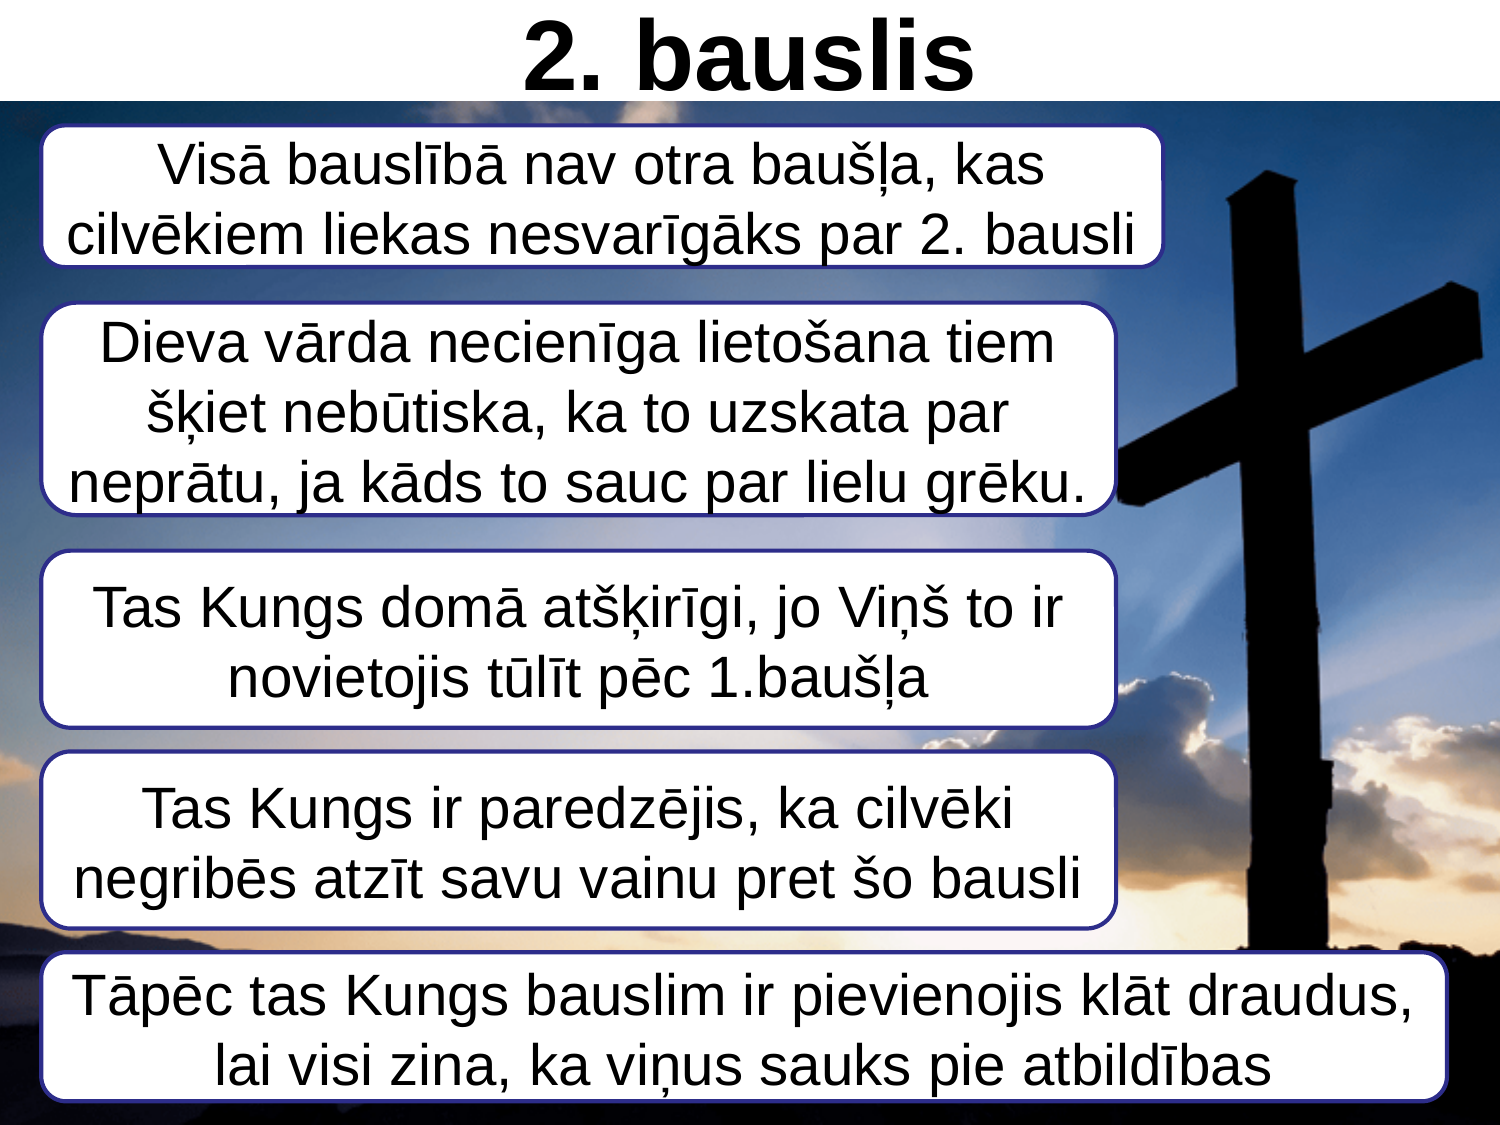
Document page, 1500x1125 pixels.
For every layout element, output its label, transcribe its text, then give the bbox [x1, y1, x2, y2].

title 2. bauslis [0, 0, 1500, 101]
picture [0, 101, 1500, 1125]
